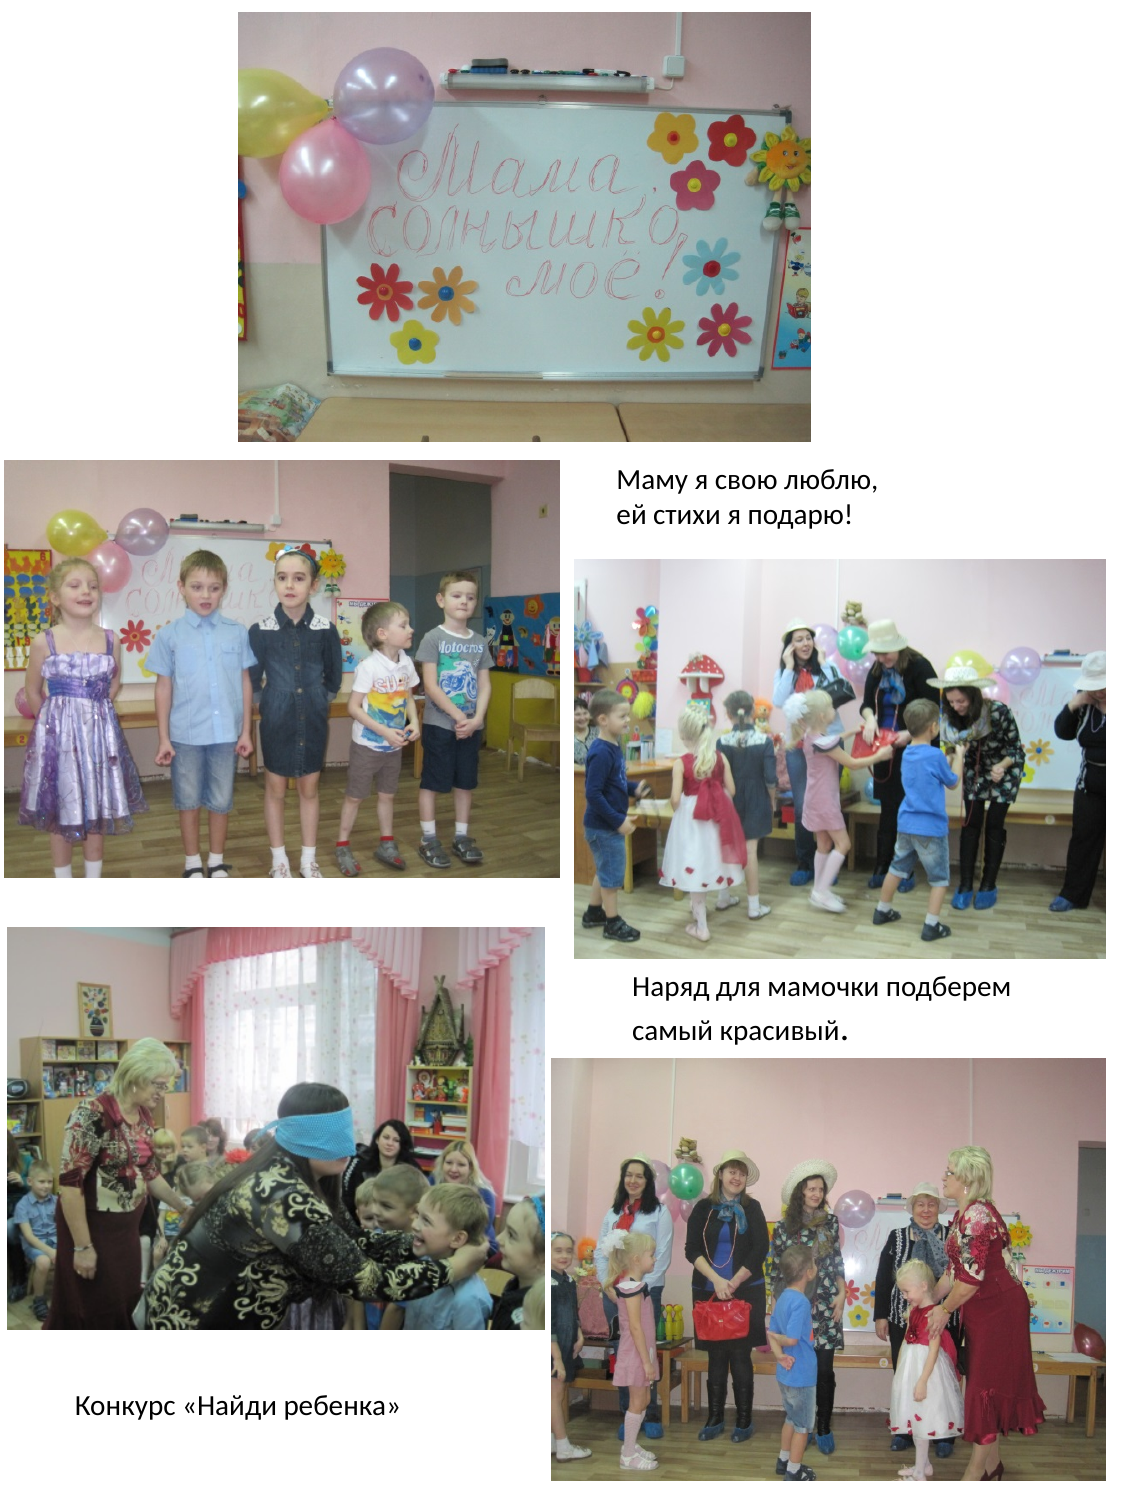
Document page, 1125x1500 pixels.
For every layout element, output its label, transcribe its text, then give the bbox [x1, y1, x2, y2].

text_box Наряд для мамочки подберем самый красивый. [617, 964, 1109, 1056]
picture [237, 12, 811, 442]
text_box Конкурс «Найди ребенка» [60, 1379, 417, 1430]
picture [551, 1057, 1107, 1481]
text_box Маму я свою люблю, ей стихи я подарю! [601, 453, 997, 538]
picture [574, 559, 1107, 959]
picture [7, 926, 545, 1330]
picture [3, 460, 560, 878]
